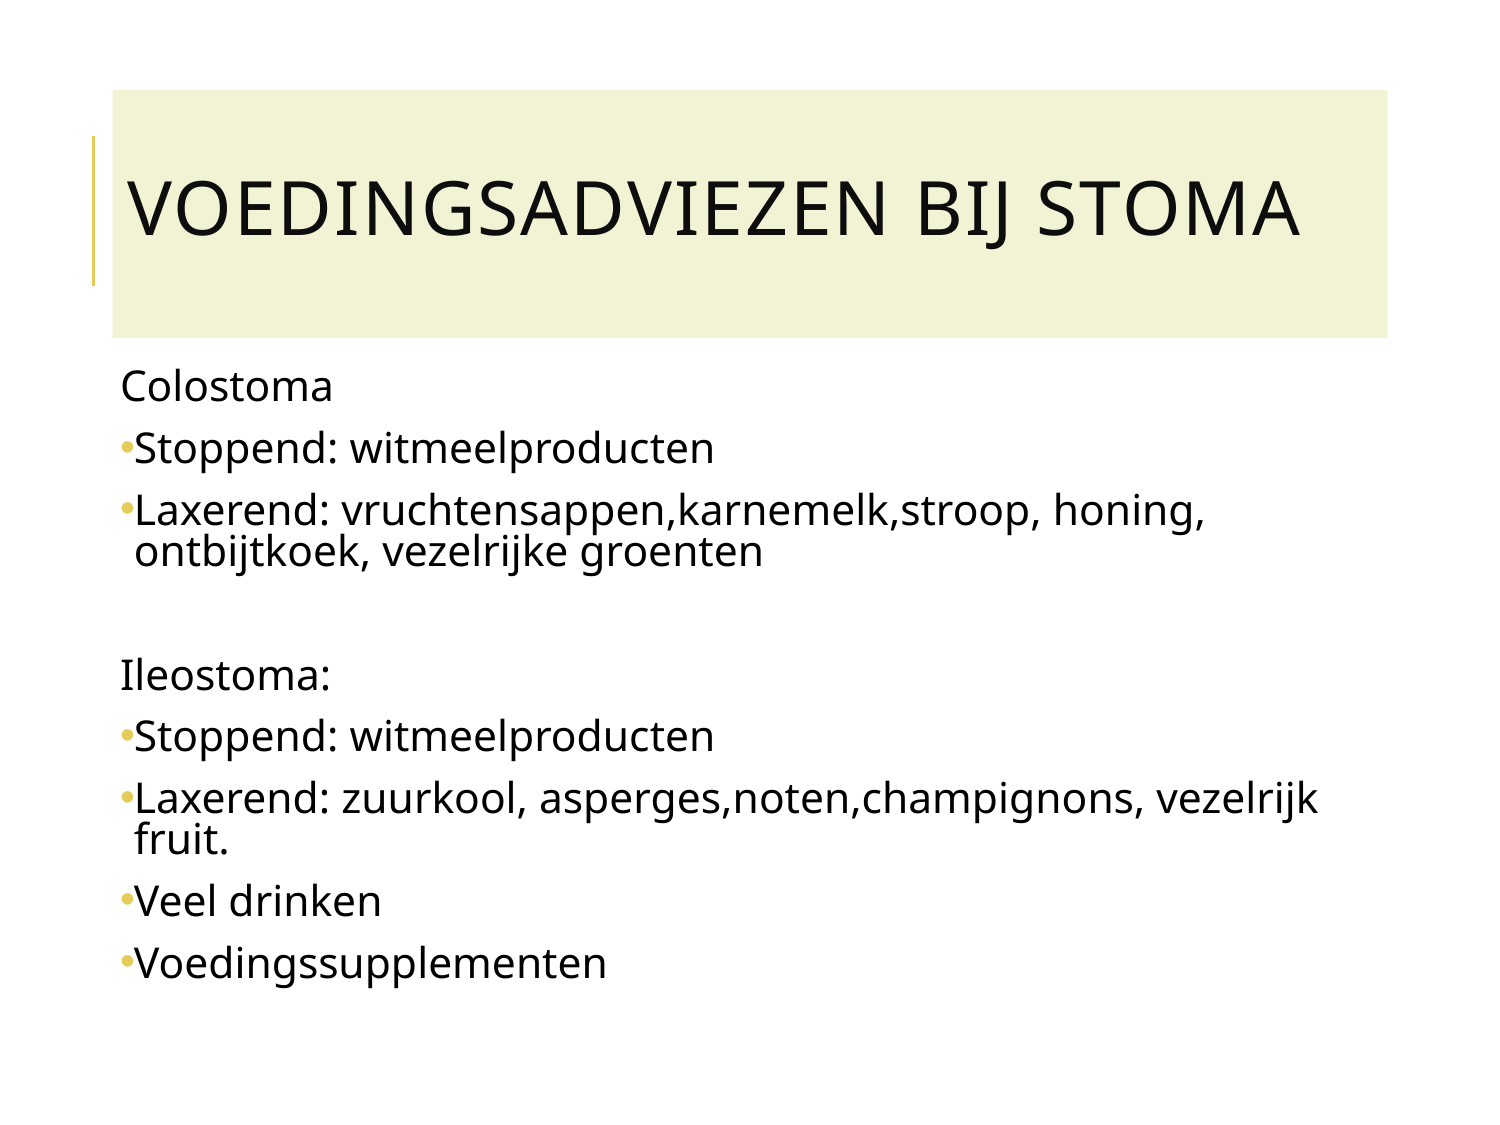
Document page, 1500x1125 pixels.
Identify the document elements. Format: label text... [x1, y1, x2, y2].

title Voedingsadviezen bij stoma [112, 90, 1388, 338]
list Colostoma Stoppend: witmeelproducten Laxerend: vruchtensappen,karnemelk,stroop, honing, ontbijtkoek, vezelrijke groenten Ileostoma: Stoppend: witmeelproducten Laxerend: zuurkool, asperges,noten,champignons, vezelrijk fruit. Veel drinken Voedingssupplementen [112, 361, 1388, 1000]
